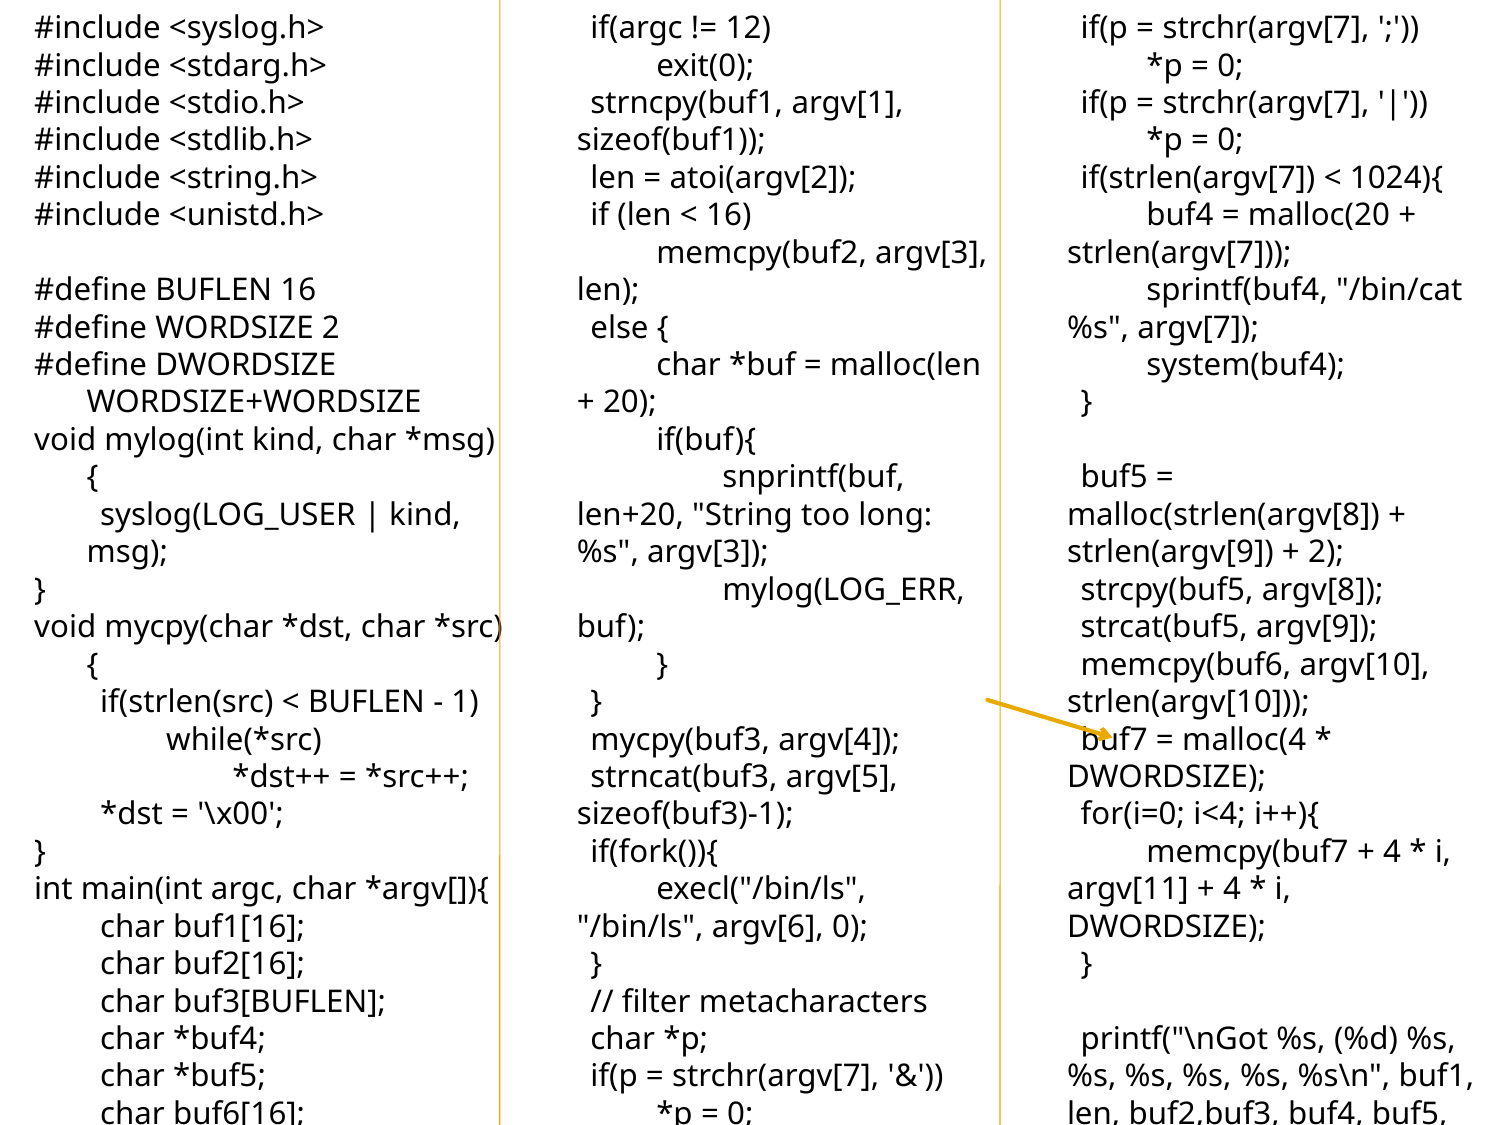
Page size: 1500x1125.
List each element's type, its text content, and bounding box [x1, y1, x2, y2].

text_box #include <syslog.h> #include <stdarg.h> #include <stdio.h> #include <stdlib.h> #include <string.h> #include <unistd.h> #define BUFLEN 16 #define WORDSIZE 2 #define DWORDSIZE WORDSIZE+WORDSIZE void mylog(int kind, char *msg){ syslog(LOG_USER | kind, msg); } void mycpy(char *dst, char *src){ if(strlen(src) < BUFLEN - 1) while(*src) *dst++ = *src++; *dst = '\x00'; } int main(int argc, char *argv[]){ char buf1[16]; char buf2[16]; char buf3[BUFLEN]; char *buf4; char *buf5; char buf6[16]; char *buf7; int i, len; if(argc != 12) exit(0); strncpy(buf1, argv[1], sizeof(buf1)); len = atoi(argv[2]); if (len < 16) memcpy(buf2, argv[3], len); else { char *buf = malloc(len + 20); if(buf){ snprintf(buf, len+20, "String too long: %s", argv[3]); mylog(LOG_ERR, buf); } } mycpy(buf3, argv[4]); strncat(buf3, argv[5], sizeof(buf3)-1); if(fork()){ execl("/bin/ls", "/bin/ls", argv[6], 0); } // filter metacharacters char *p; if(p = strchr(argv[7], '&')) *p = 0; if(p = strchr(argv[7], '`')) *p = 0; if(p = strchr(argv[7], ';')) *p = 0; if(p = strchr(argv[7], '|')) *p = 0; if(strlen(argv[7]) < 1024){ buf4 = malloc(20 + strlen(argv[7])); sprintf(buf4, "/bin/cat %s", argv[7]); system(buf4); } buf5 = malloc(strlen(argv[8]) + strlen(argv[9]) + 2); strcpy(buf5, argv[8]); strcat(buf5, argv[9]); memcpy(buf6, argv[10], strlen(argv[10])); buf7 = malloc(4 * DWORDSIZE); for(i=0; i<4; i++){ memcpy(buf7 + 4 * i, argv[11] + 4 * i, DWORDSIZE); } printf("\nGot %s, (%d) %s, %s, %s, %s, %s, %s\n", buf1, len, buf2,buf3, buf4, buf5, buf6, buf7); } [0, 0, 499, 561]
text_box #include <syslog.h> #include <stdarg.h> #include <stdio.h> #include <stdlib.h> #include <string.h> #include <unistd.h> #define BUFLEN 16 #define WORDSIZE 2 #define DWORDSIZE WORDSIZE+WORDSIZE void mylog(int kind, char *msg){ syslog(LOG_USER | kind, msg); } void mycpy(char *dst, char *src){ if(strlen(src) < BUFLEN - 1) while(*src) *dst++ = *src++; *dst = '\x00'; } int main(int argc, char *argv[]){ char buf1[16]; char buf2[16]; char buf3[BUFLEN]; char *buf4; char *buf5; char buf6[16]; char *buf7; int i, len; if(argc != 12) exit(0); strncpy(buf1, argv[1], sizeof(buf1)); len = atoi(argv[2]); if (len < 16) memcpy(buf2, argv[3], len); else { char *buf = malloc(len + 20); if(buf){ snprintf(buf, len+20, "String too long: %s", argv[3]); mylog(LOG_ERR, buf); } } mycpy(buf3, argv[4]); strncat(buf3, argv[5], sizeof(buf3)-1); if(fork()){ execl("/bin/ls", "/bin/ls", argv[6], 0); } // filter metacharacters char *p; if(p = strchr(argv[7], '&')) *p = 0; if(p = strchr(argv[7], '`')) *p = 0; if(p = strchr(argv[7], ';')) *p = 0; if(p = strchr(argv[7], '|')) *p = 0; if(strlen(argv[7]) < 1024){ buf4 = malloc(20 + strlen(argv[7])); sprintf(buf4, "/bin/cat %s", argv[7]); system(buf4); } buf5 = malloc(strlen(argv[8]) + strlen(argv[9]) + 2); strcpy(buf5, argv[8]); strcat(buf5, argv[9]); memcpy(buf6, argv[10], strlen(argv[10])); buf7 = malloc(4 * DWORDSIZE); for(i=0; i<4; i++){ memcpy(buf7 + 4 * i, argv[11] + 4 * i, DWORDSIZE); } printf("\nGot %s, (%d) %s, %s, %s, %s, %s, %s\n", buf1, len, buf2,buf3, buf4, buf5, buf6, buf7); } [501, 0, 999, 560]
text_box #include <syslog.h> #include <stdarg.h> #include <stdio.h> #include <stdlib.h> #include <string.h> #include <unistd.h> #define BUFLEN 16 #define WORDSIZE 2 #define DWORDSIZE WORDSIZE+WORDSIZE void mylog(int kind, char *msg){ syslog(LOG_USER | kind, msg); } void mycpy(char *dst, char *src){ if(strlen(src) < BUFLEN - 1) while(*src) *dst++ = *src++; *dst = '\x00'; } int main(int argc, char *argv[]){ char buf1[16]; char buf2[16]; char buf3[BUFLEN]; char *buf4; char *buf5; char buf6[16]; char *buf7; int i, len; if(argc != 12) exit(0); strncpy(buf1, argv[1], sizeof(buf1)); len = atoi(argv[2]); if (len < 16) memcpy(buf2, argv[3], len); else { char *buf = malloc(len + 20); if(buf){ snprintf(buf, len+20, "String too long: %s", argv[3]); mylog(LOG_ERR, buf); } } mycpy(buf3, argv[4]); strncat(buf3, argv[5], sizeof(buf3)-1); if(fork()){ execl("/bin/ls", "/bin/ls", argv[6], 0); } // filter metacharacters char *p; if(p = strchr(argv[7], '&')) *p = 0; if(p = strchr(argv[7], '`')) *p = 0; if(p = strchr(argv[7], ';')) *p = 0; if(p = strchr(argv[7], '|')) *p = 0; if(strlen(argv[7]) < 1024){ buf4 = malloc(20 + strlen(argv[7])); sprintf(buf4, "/bin/cat %s", argv[7]); system(buf4); } buf5 = malloc(strlen(argv[8]) + strlen(argv[9]) + 2); strcpy(buf5, argv[8]); strcat(buf5, argv[9]); memcpy(buf6, argv[10], strlen(argv[10])); buf7 = malloc(4 * DWORDSIZE); for(i=0; i<4; i++){ memcpy(buf7 + 4 * i, argv[11] + 4 * i, DWORDSIZE); } printf("\nGot %s, (%d) %s, %s, %s, %s, %s, %s\n", buf1, len, buf2,buf3, buf4, buf5, buf6, buf7); } [1001, 571, 1500, 1125]
text_box #include <syslog.h> #include <stdarg.h> #include <stdio.h> #include <stdlib.h> #include <string.h> #include <unistd.h> #define BUFLEN 16 #define WORDSIZE 2 #define DWORDSIZE WORDSIZE+WORDSIZE void mylog(int kind, char *msg){ syslog(LOG_USER | kind, msg); } void mycpy(char *dst, char *src){ if(strlen(src) < BUFLEN - 1) while(*src) *dst++ = *src++; *dst = '\x00'; } int main(int argc, char *argv[]){ char buf1[16]; char buf2[16]; char buf3[BUFLEN]; char *buf4; char *buf5; char buf6[16]; char *buf7; int i, len; if(argc != 12) exit(0); strncpy(buf1, argv[1], sizeof(buf1)); len = atoi(argv[2]); if (len < 16) memcpy(buf2, argv[3], len); else { char *buf = malloc(len + 20); if(buf){ snprintf(buf, len+20, "String too long: %s", argv[3]); mylog(LOG_ERR, buf); } } mycpy(buf3, argv[4]); strncat(buf3, argv[5], sizeof(buf3)-1); if(fork()){ execl("/bin/ls", "/bin/ls", argv[6], 0); } // filter metacharacters char *p; if(p = strchr(argv[7], '&')) *p = 0; if(p = strchr(argv[7], '`')) *p = 0; if(p = strchr(argv[7], ';')) *p = 0; if(p = strchr(argv[7], '|')) *p = 0; if(strlen(argv[7]) < 1024){ buf4 = malloc(20 + strlen(argv[7])); sprintf(buf4, "/bin/cat %s", argv[7]); system(buf4); } buf5 = malloc(strlen(argv[8]) + strlen(argv[9]) + 2); strcpy(buf5, argv[8]); strcat(buf5, argv[9]); memcpy(buf6, argv[10], strlen(argv[10])); buf7 = malloc(4 * DWORDSIZE); for(i=0; i<4; i++){ memcpy(buf7 + 4 * i, argv[11] + 4 * i, DWORDSIZE); } printf("\nGot %s, (%d) %s, %s, %s, %s, %s, %s\n", buf1, len, buf2,buf3, buf4, buf5, buf6, buf7); } [1001, 0, 1500, 561]
text_box #include <syslog.h> #include <stdarg.h> #include <stdio.h> #include <stdlib.h> #include <string.h> #include <unistd.h> #define BUFLEN 16 #define WORDSIZE 2 #define DWORDSIZE WORDSIZE+WORDSIZE void mylog(int kind, char *msg){ syslog(LOG_USER | kind, msg); } void mycpy(char *dst, char *src){ if(strlen(src) < BUFLEN - 1) while(*src) *dst++ = *src++; *dst = '\x00'; } int main(int argc, char *argv[]){ char buf1[16]; char buf2[16]; char buf3[BUFLEN]; char *buf4; char *buf5; char buf6[16]; char *buf7; int i, len; if(argc != 12) exit(0); strncpy(buf1, argv[1], sizeof(buf1)); len = atoi(argv[2]); if (len < 16) memcpy(buf2, argv[3], len); else { char *buf = malloc(len + 20); if(buf){ snprintf(buf, len+20, "String too long: %s", argv[3]); mylog(LOG_ERR, buf); } } mycpy(buf3, argv[4]); strncat(buf3, argv[5], sizeof(buf3)-1); if(fork()){ execl("/bin/ls", "/bin/ls", argv[6], 0); } // filter metacharacters char *p; if(p = strchr(argv[7], '&')) *p = 0; if(p = strchr(argv[7], '`')) *p = 0; if(p = strchr(argv[7], ';')) *p = 0; if(p = strchr(argv[7], '|')) *p = 0; if(strlen(argv[7]) < 1024){ buf4 = malloc(20 + strlen(argv[7])); sprintf(buf4, "/bin/cat %s", argv[7]); system(buf4); } buf5 = malloc(strlen(argv[8]) + strlen(argv[9]) + 2); strcpy(buf5, argv[8]); strcat(buf5, argv[9]); memcpy(buf6, argv[10], strlen(argv[10])); buf7 = malloc(4 * DWORDSIZE); for(i=0; i<4; i++){ memcpy(buf7 + 4 * i, argv[11] + 4 * i, DWORDSIZE); } printf("\nGot %s, (%d) %s, %s, %s, %s, %s, %s\n", buf1, len, buf2,buf3, buf4, buf5, buf6, buf7); } [0, 571, 499, 1125]
text_box #include <syslog.h> #include <stdarg.h> #include <stdio.h> #include <stdlib.h> #include <string.h> #include <unistd.h> #define BUFLEN 16 #define WORDSIZE 2 #define DWORDSIZE WORDSIZE+WORDSIZE void mylog(int kind, char *msg){ syslog(LOG_USER | kind, msg); } void mycpy(char *dst, char *src){ if(strlen(src) < BUFLEN - 1) while(*src) *dst++ = *src++; *dst = '\x00'; } int main(int argc, char *argv[]){ char buf1[16]; char buf2[16]; char buf3[BUFLEN]; char *buf4; char *buf5; char buf6[16]; char *buf7; int i, len; if(argc != 12) exit(0); strncpy(buf1, argv[1], sizeof(buf1)); len = atoi(argv[2]); if (len < 16) memcpy(buf2, argv[3], len); else { char *buf = malloc(len + 20); if(buf){ snprintf(buf, len+20, "String too long: %s", argv[3]); mylog(LOG_ERR, buf); } } mycpy(buf3, argv[4]); strncat(buf3, argv[5], sizeof(buf3)-1); if(fork()){ execl("/bin/ls", "/bin/ls", argv[6], 0); } // filter metacharacters char *p; if(p = strchr(argv[7], '&')) *p = 0; if(p = strchr(argv[7], '`')) *p = 0; if(p = strchr(argv[7], ';')) *p = 0; if(p = strchr(argv[7], '|')) *p = 0; if(strlen(argv[7]) < 1024){ buf4 = malloc(20 + strlen(argv[7])); sprintf(buf4, "/bin/cat %s", argv[7]); system(buf4); } buf5 = malloc(strlen(argv[8]) + strlen(argv[9]) + 2); strcpy(buf5, argv[8]); strcat(buf5, argv[9]); memcpy(buf6, argv[10], strlen(argv[10])); buf7 = malloc(4 * DWORDSIZE); for(i=0; i<4; i++){ memcpy(buf7 + 4 * i, argv[11] + 4 * i, DWORDSIZE); } printf("\nGot %s, (%d) %s, %s, %s, %s, %s, %s\n", buf1, len, buf2,buf3, buf4, buf5, buf6, buf7); } [501, 572, 999, 1125]
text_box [987, 699, 1113, 738]
